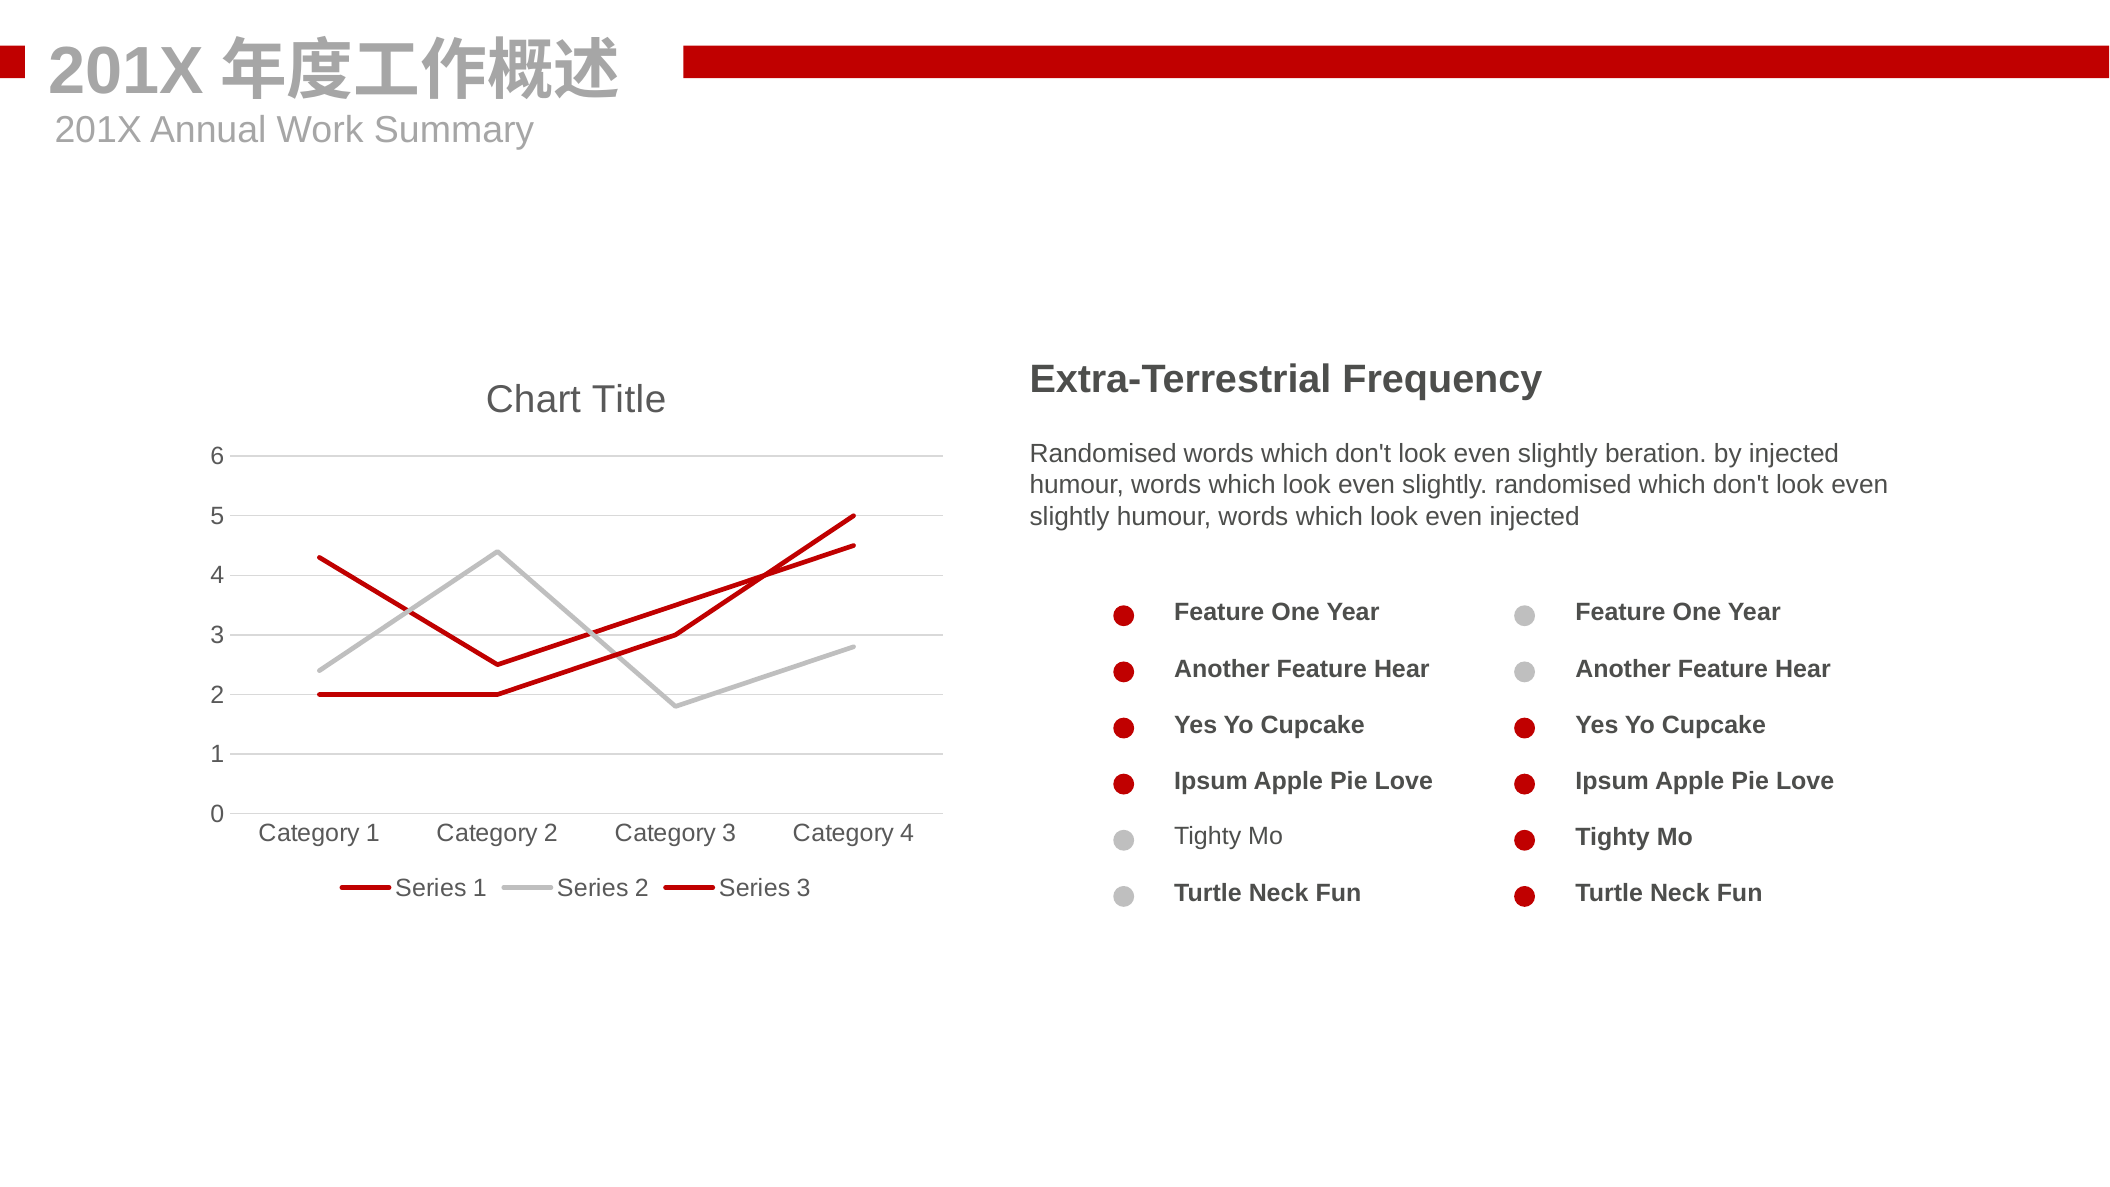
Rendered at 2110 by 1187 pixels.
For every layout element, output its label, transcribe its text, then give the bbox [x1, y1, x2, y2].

text_box [1514, 661, 1536, 683]
text_box Ipsum Apple Pie Love [1174, 763, 1469, 795]
text_box Yes Yo Cupcake [1575, 707, 1795, 739]
text_box Feature One Year [1575, 595, 1811, 627]
text_box [1514, 717, 1536, 739]
text_box Tighty Mo [1174, 817, 1342, 853]
text_box 201X Annual Work Summary [54, 104, 535, 150]
text_box [1113, 605, 1135, 627]
text_box Tighty Mo [1575, 819, 1719, 851]
text_box Another Feature Hear [1174, 651, 1466, 683]
chart [195, 345, 958, 907]
text_box [1514, 829, 1536, 851]
text_box Feature One Year [1174, 595, 1410, 627]
text_box Turtle Neck Fun [1575, 876, 1794, 907]
text_box [1514, 886, 1536, 907]
text_box Yes Yo Cupcake [1174, 707, 1394, 739]
text_box Randomised words which don't look even slightly beration. by injected humour, words which look even slightly. randomised which don't look even slightly humour, words which look even injected [1029, 419, 1939, 548]
text_box [1113, 773, 1135, 795]
text_box [1514, 605, 1536, 627]
text_box [1113, 661, 1135, 683]
text_box 201X年度工作概述 [48, 26, 621, 107]
text_box Another Feature Hear [1575, 651, 1867, 683]
text_box Turtle Neck Fun [1174, 876, 1393, 907]
text_box [0, 45, 26, 79]
text_box [1113, 717, 1135, 739]
text_box Extra-Terrestrial Frequency [1029, 353, 1557, 407]
text_box [1113, 886, 1135, 907]
text_box [682, 45, 2110, 79]
text_box Ipsum Apple Pie Love [1575, 763, 1870, 795]
text_box [1113, 829, 1135, 851]
text_box [1514, 773, 1536, 795]
